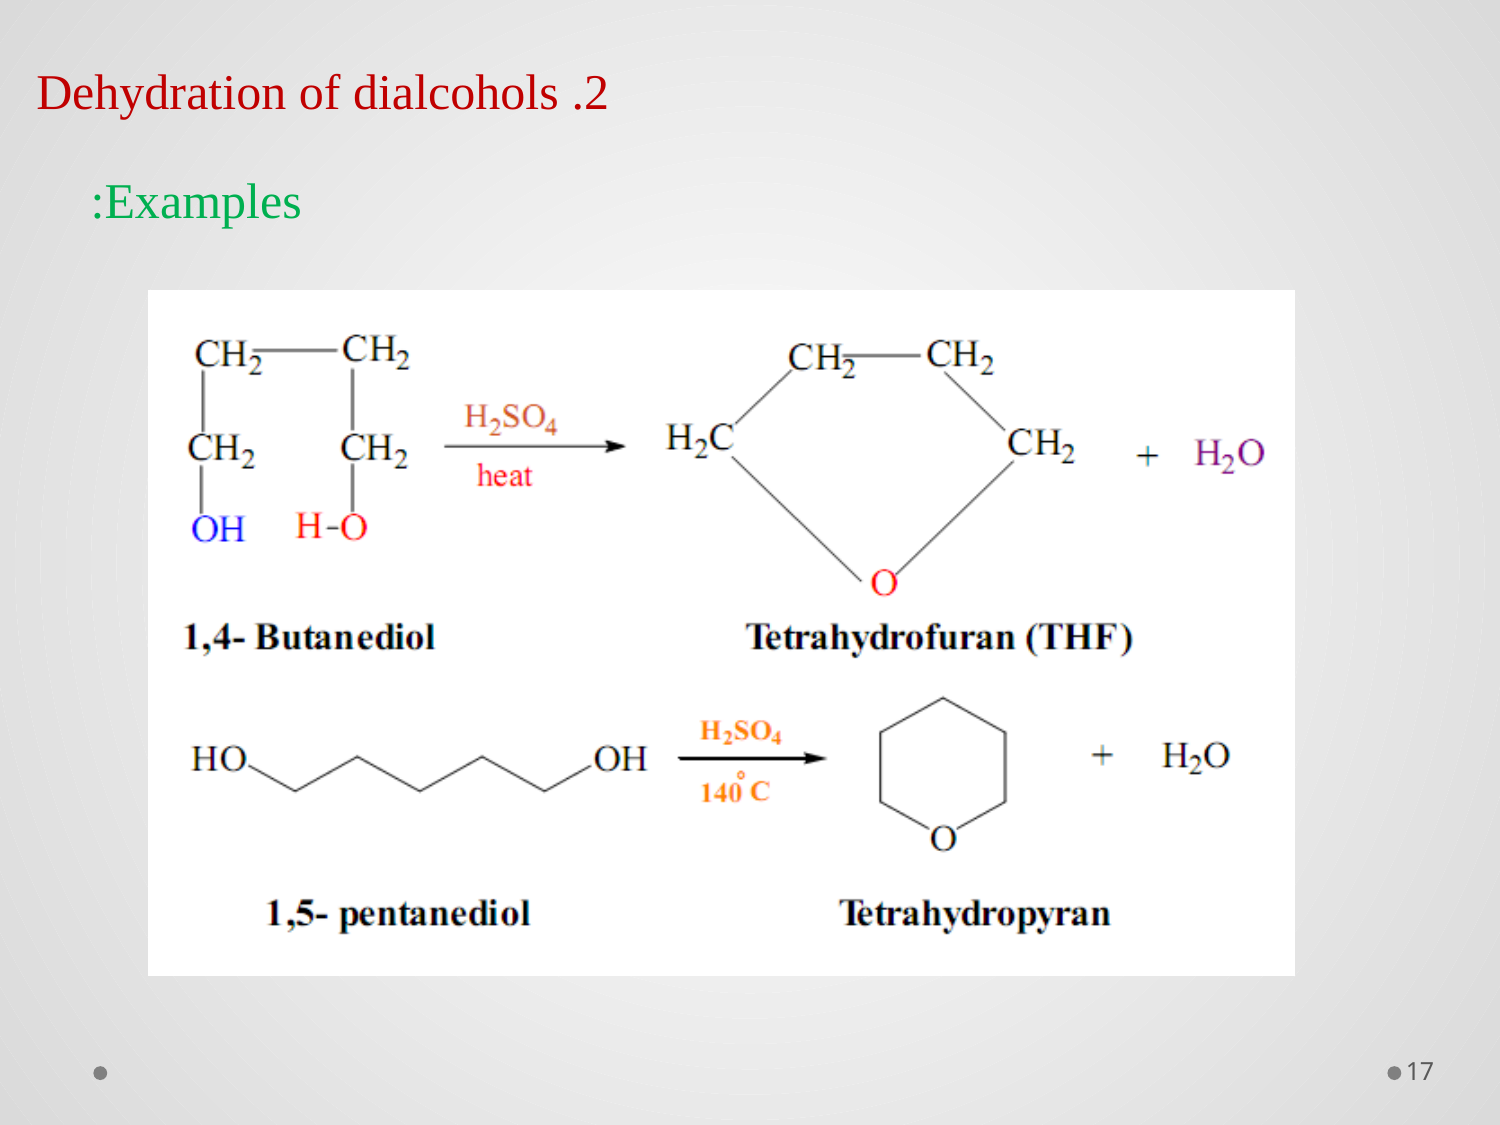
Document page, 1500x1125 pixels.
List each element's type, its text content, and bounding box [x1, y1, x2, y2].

slide_number 17 [1401, 1042, 1494, 1103]
text_box Examples: [75, 160, 317, 236]
text_box 2. Dehydration of dialcohols [11, 51, 624, 127]
picture [148, 290, 1295, 977]
